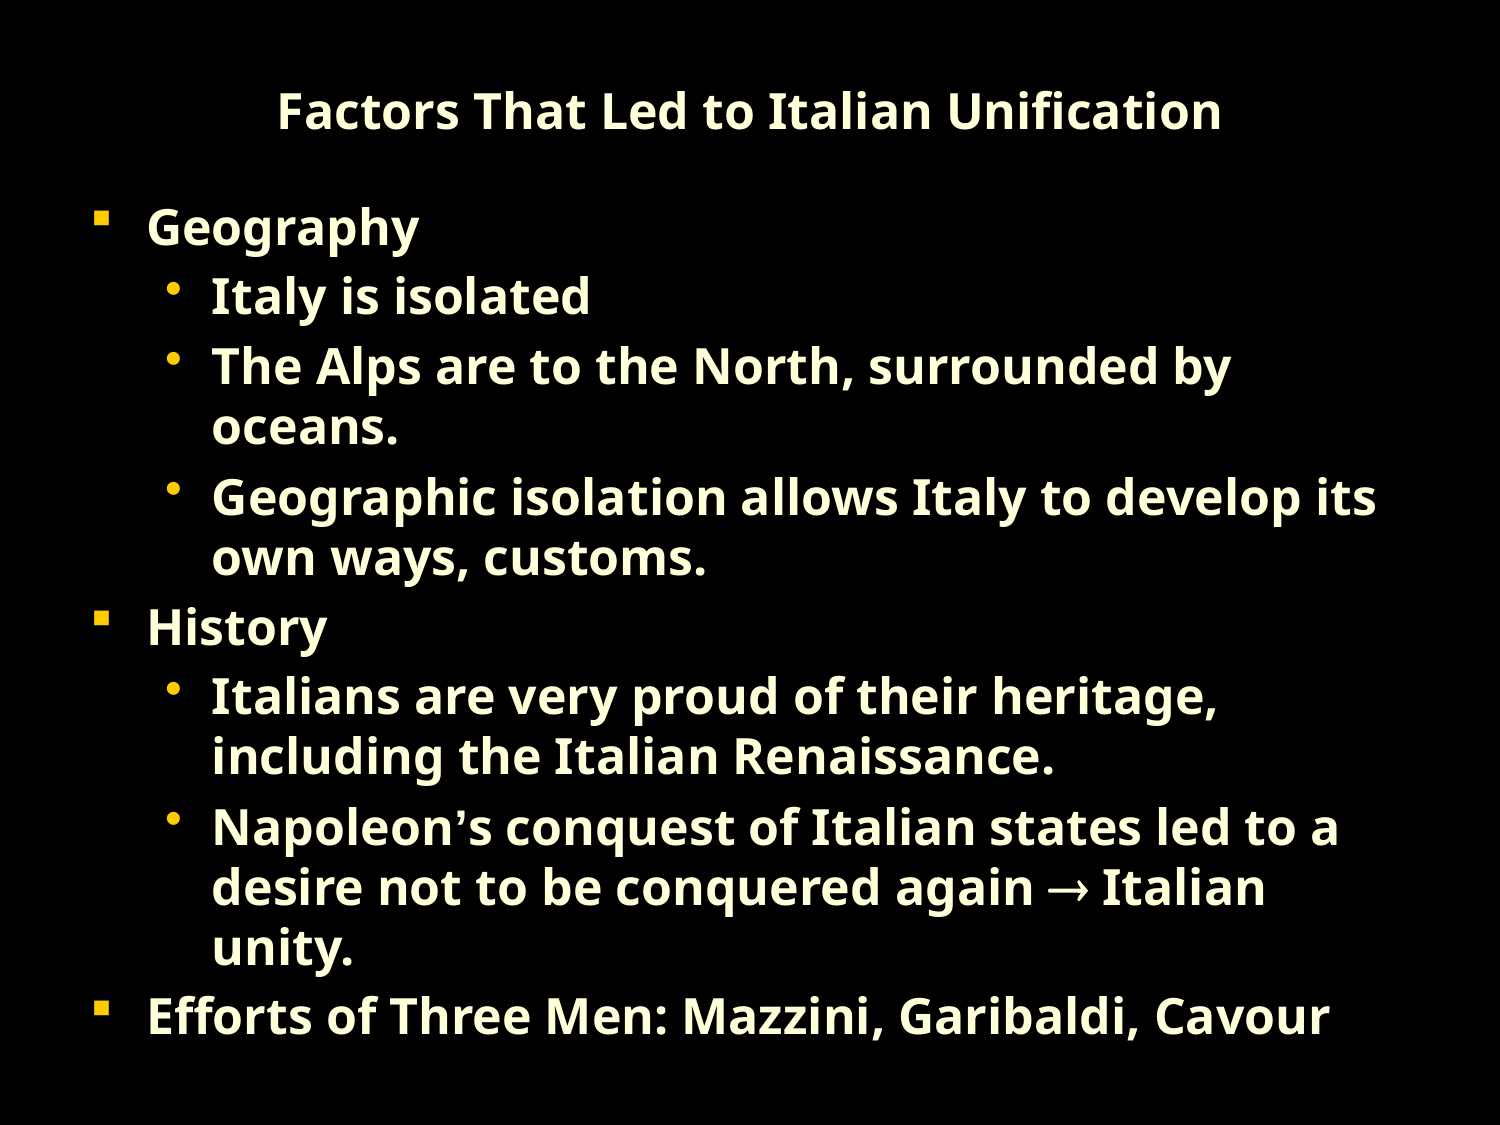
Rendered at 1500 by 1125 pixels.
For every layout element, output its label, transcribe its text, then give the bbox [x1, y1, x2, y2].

list Geography Italy is isolated The Alps are to the North, surrounded by oceans. Geographic isolation allows Italy to develop its own ways, customs. History Italians are very proud of their heritage, including the Italian Renaissance. Napoleon’s conquest of Italian states led to a desire not to be conquered again  Italian unity. Efforts of Three Men: Mazzini, Garibaldi, Cavour [75, 187, 1425, 1005]
title Factors That Led to Italian Unification [75, 45, 1425, 175]
